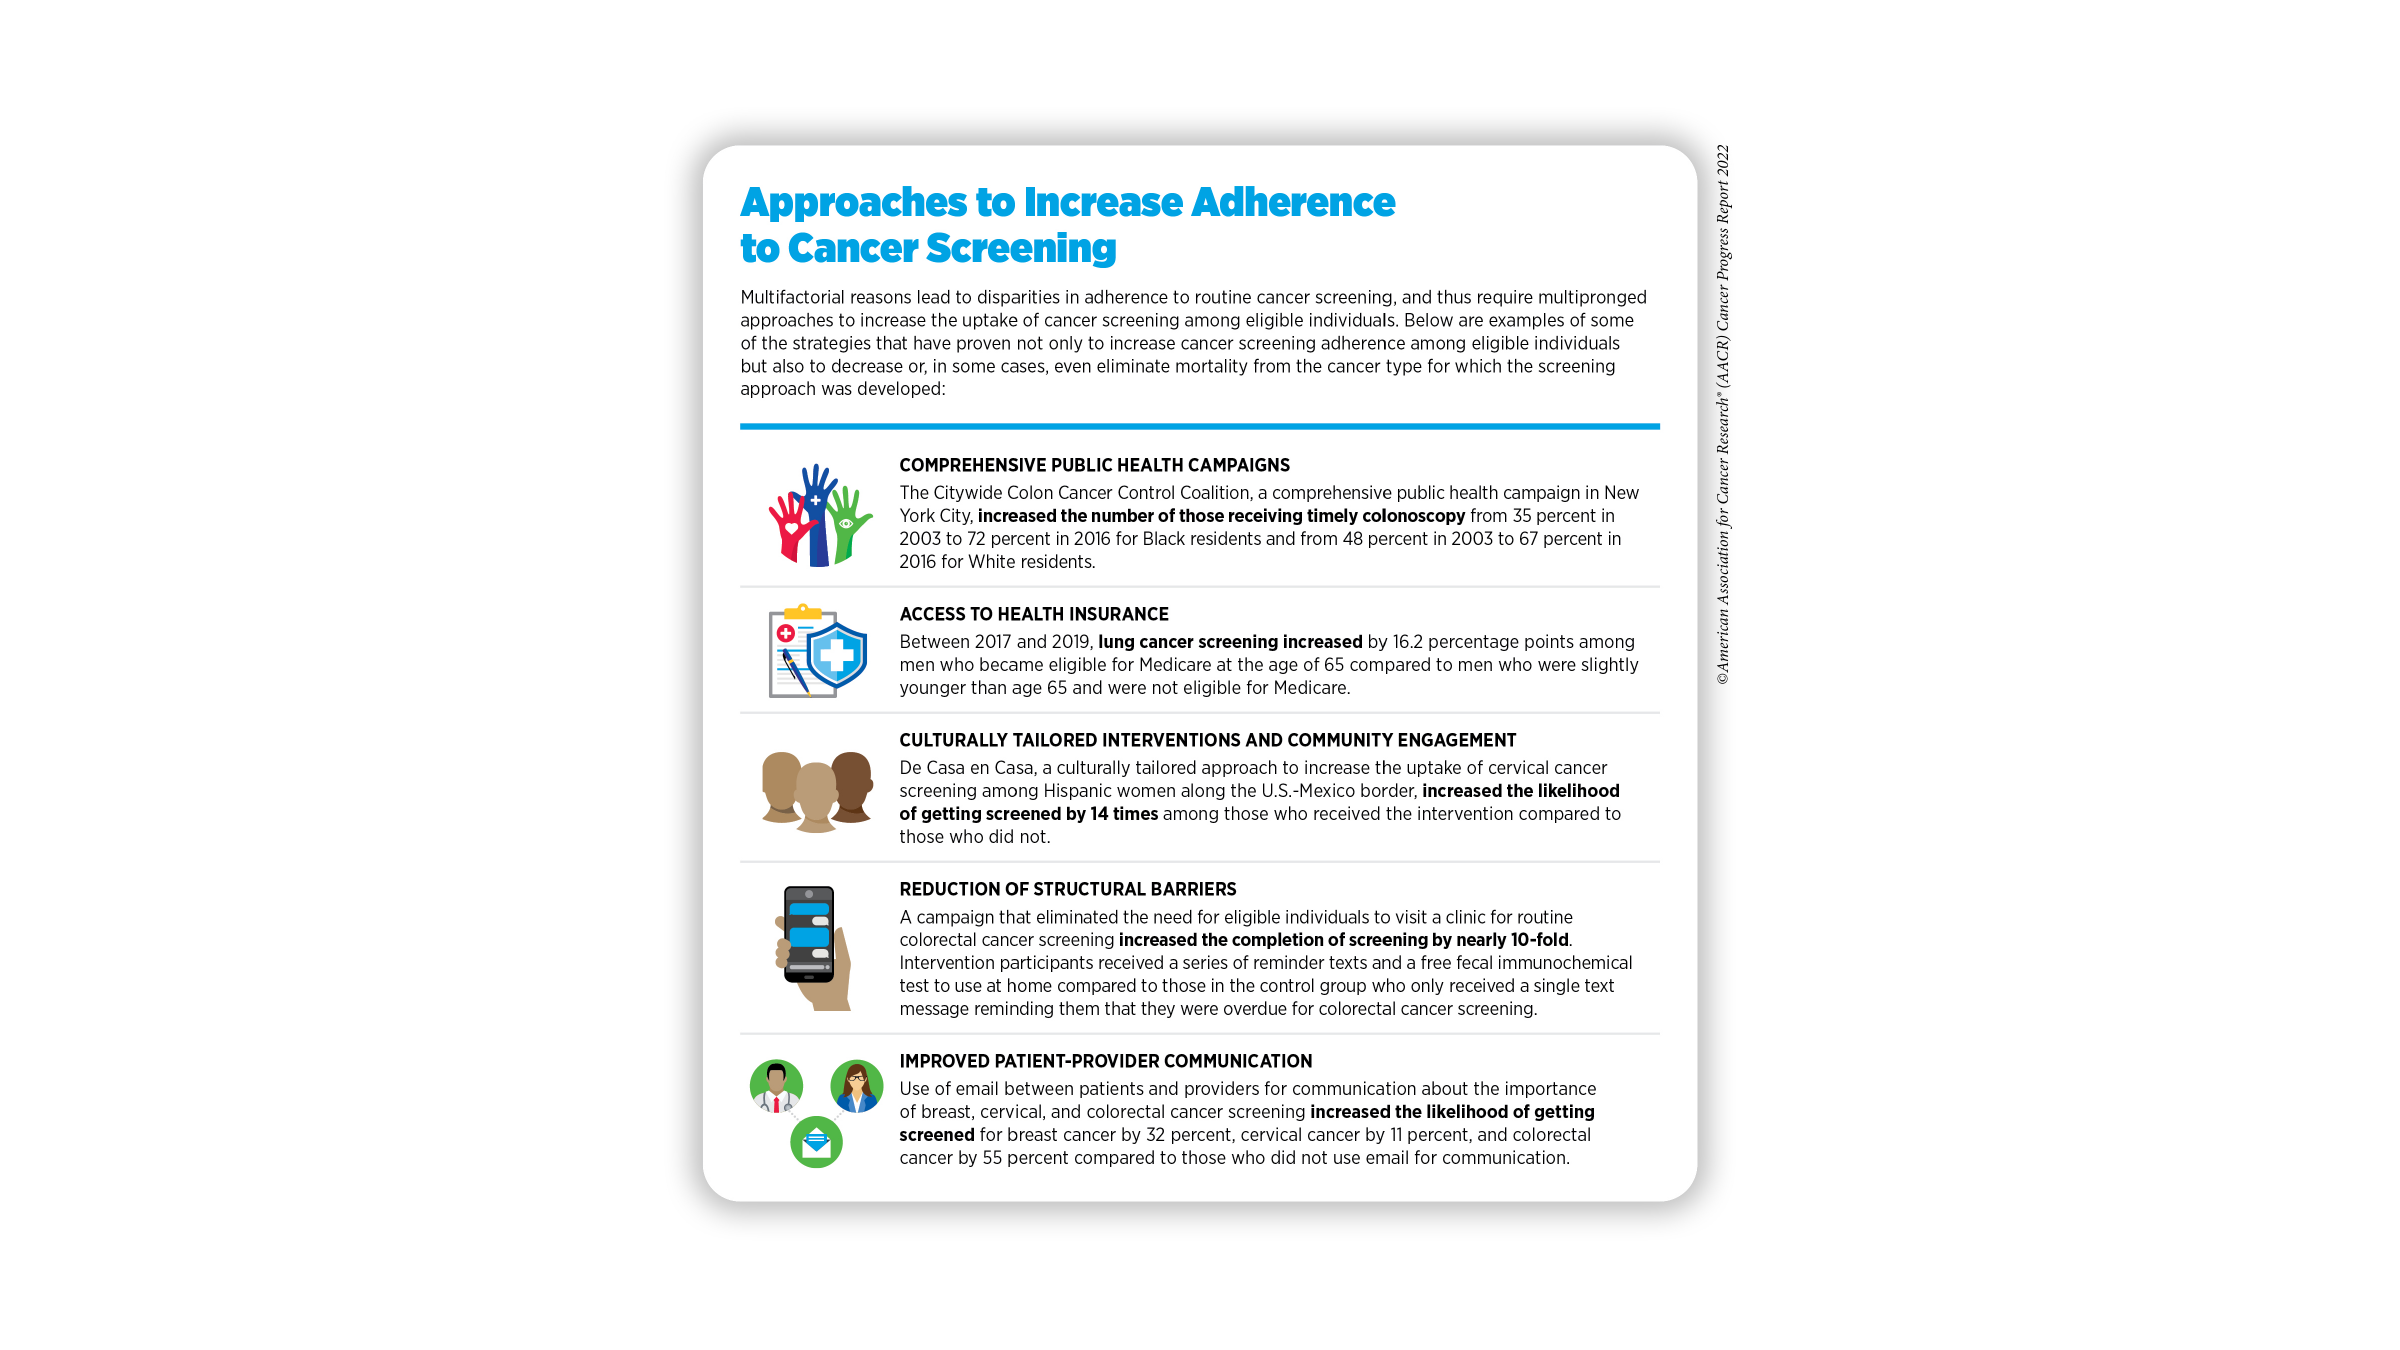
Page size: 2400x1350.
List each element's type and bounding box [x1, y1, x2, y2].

picture [646, 89, 1754, 1261]
